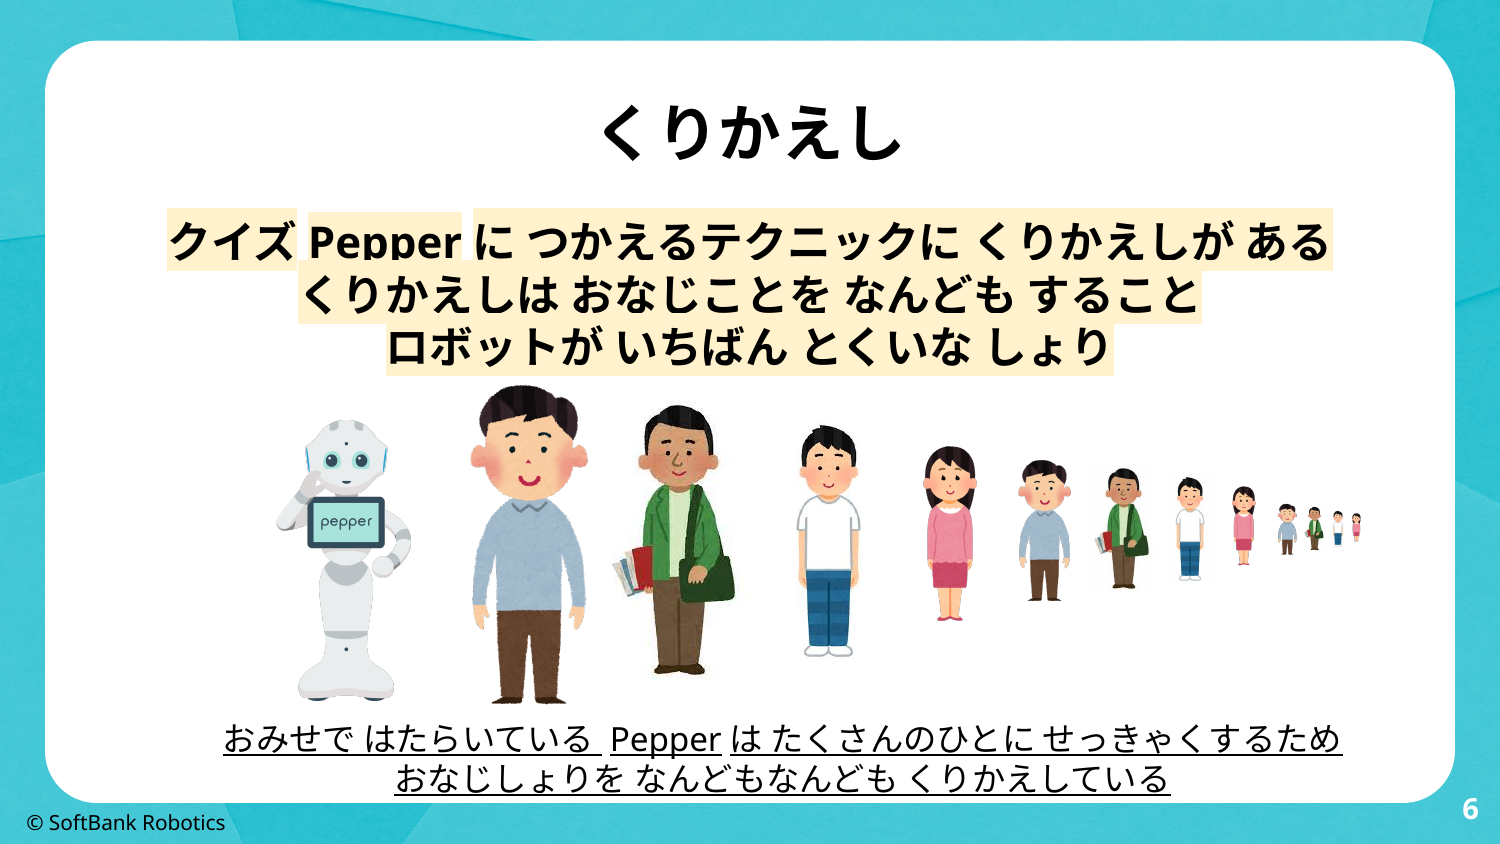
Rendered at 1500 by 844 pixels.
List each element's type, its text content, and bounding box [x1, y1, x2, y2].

title くりかえし [55, 78, 1445, 173]
text_box おみせで はたらいている Pepperは たくさんのひとに せっきゃくするため おなじしょりを なんどもなんども くりかえしている [104, 702, 1461, 813]
slide_number ‹#› [1404, 777, 1494, 843]
picture [0, 0, 1500, 844]
list クイズPepperに つかえるテクニックに くりかえしが ある くりかえしは おなじことを なんども すること ロボットが いちばん とくいな しょり [39, 199, 1461, 294]
